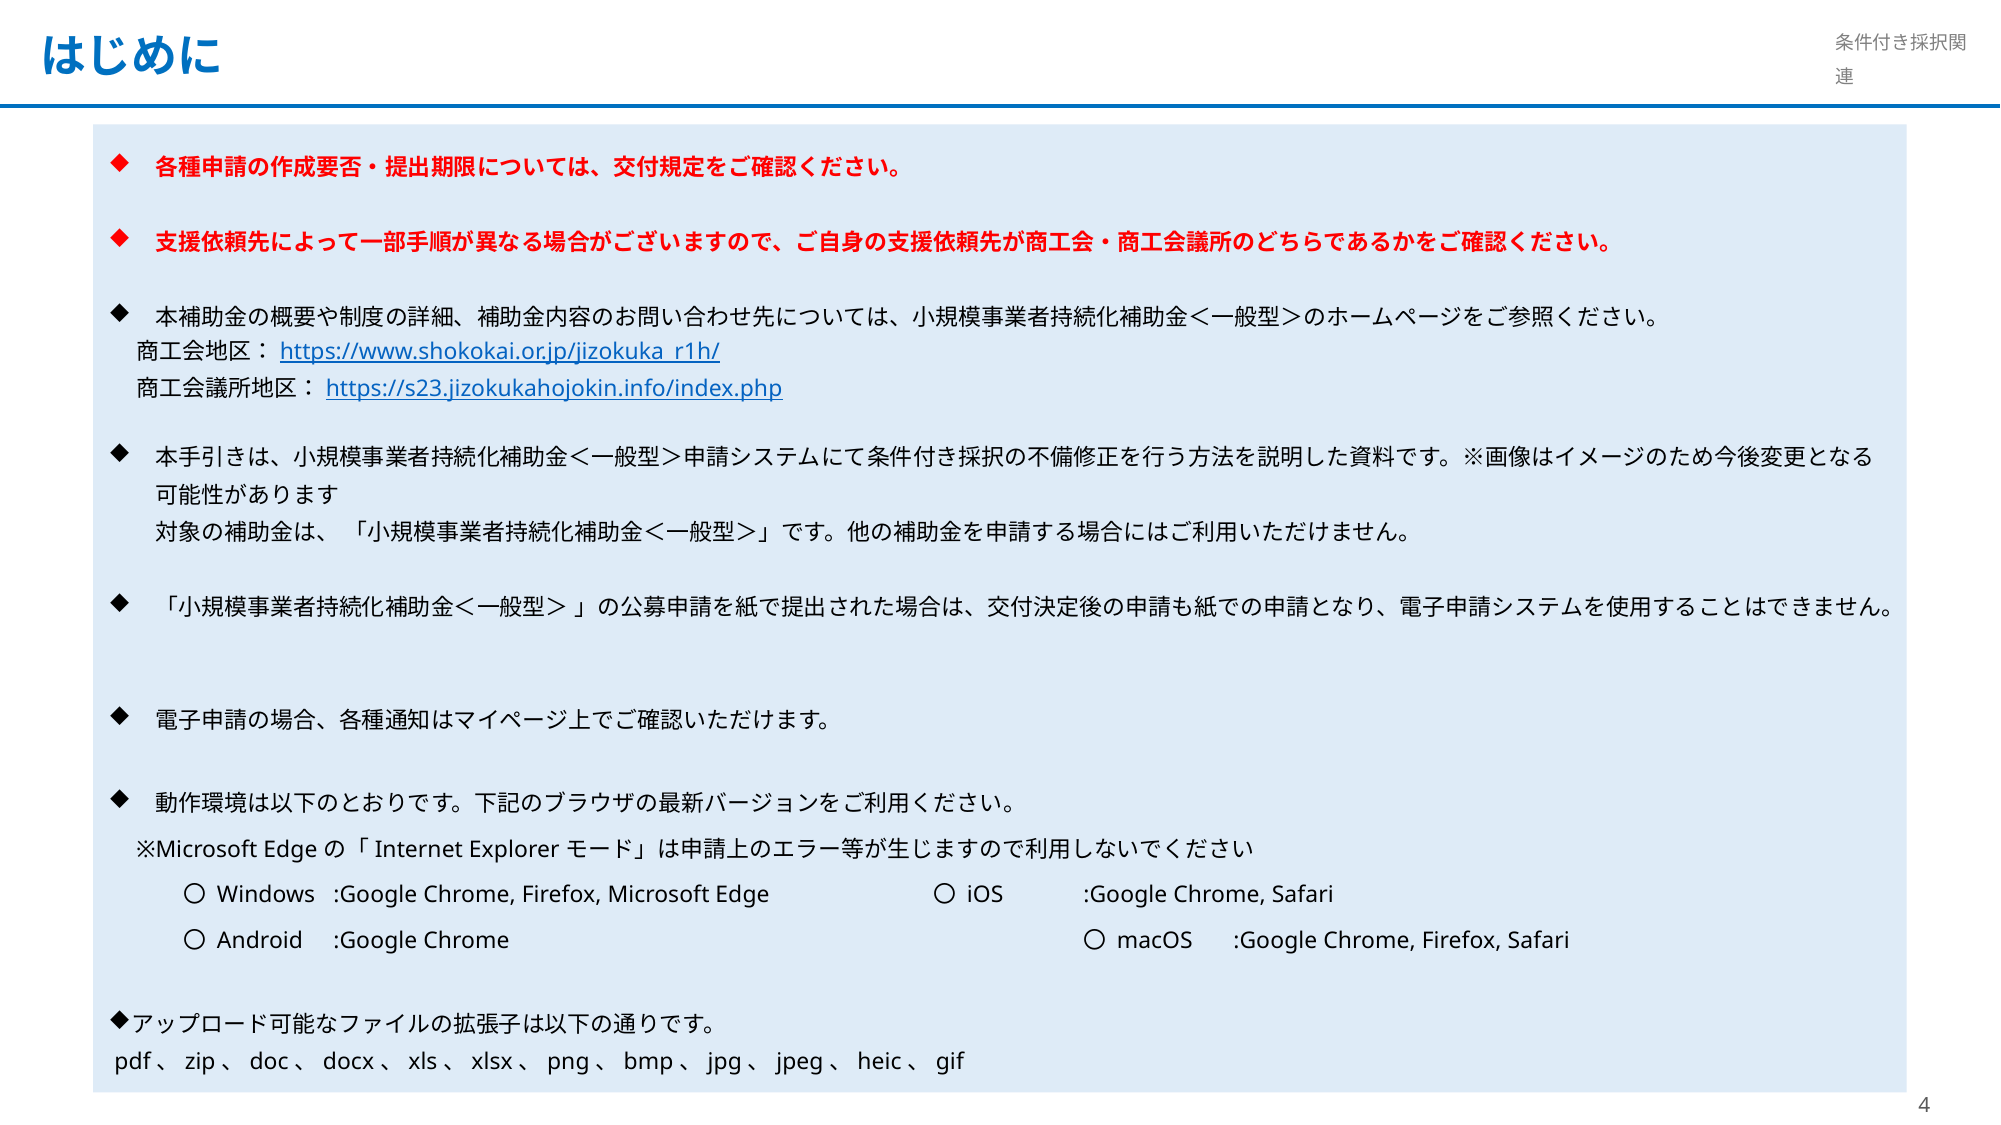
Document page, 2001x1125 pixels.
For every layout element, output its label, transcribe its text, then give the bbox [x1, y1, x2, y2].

text_box はじめに [25, 17, 1283, 92]
text_box 各種申請の作成要否・提出期限については、交付規定をご確認ください。 支援依頼先によって一部手順が異なる場合がございますので、ご自身の支援依頼先が商工会・商工会議所のどちらであるかをご確認ください。 本補助金の概要や制度の詳細、補助金内容のお問い合わせ先については、小規模事業者持続化補助金＜一般型＞のホームページをご参照ください。 商工会地区：https://www.shokokai.or.jp/jizokuka_r1h/ 商工会議所地区：https://s23.jizokukahojokin.info/index.php 本手引きは、小規模事業者持続化補助金＜一般型＞申請システムにて条件付き採択の不備修正を行う方法を説明した資料です。※画像はイメージのため今後変更となる可能性があります 対象の補助金は、 「小規模事業者持続化補助金＜一般型＞」です。他の補助金を申請する場合にはご利用いただけません。 「小規模事業者持続化補助金＜一般型＞ 」の公募申請を紙で提出された場合は、交付決定後の申請も紙での申請となり、電子申請システムを使用することはできません。 電子申請の場合、各種通知はマイページ上でご確認いただけます。 動作環境は以下のとおりです。下記のブラウザの最新バージョンをご利用ください。 ※Microsoft Edgeの「Internet Explorerモード」は申請上のエラー等が生じますので利用しないでください 〇 Windows :Google Chrome, Firefox, Microsoft Edge 〇 iOS :Google Chrome, Safari 〇 Android :Google Chrome 〇 macOS :Google Chrome, Firefox, Safari アップロード可能なファイルの拡張子は以下の通りです。 pdf、zip、doc、docx、xls、xlsx、png、bmp、jpg、jpeg、heic、gif [93, 124, 1907, 1093]
